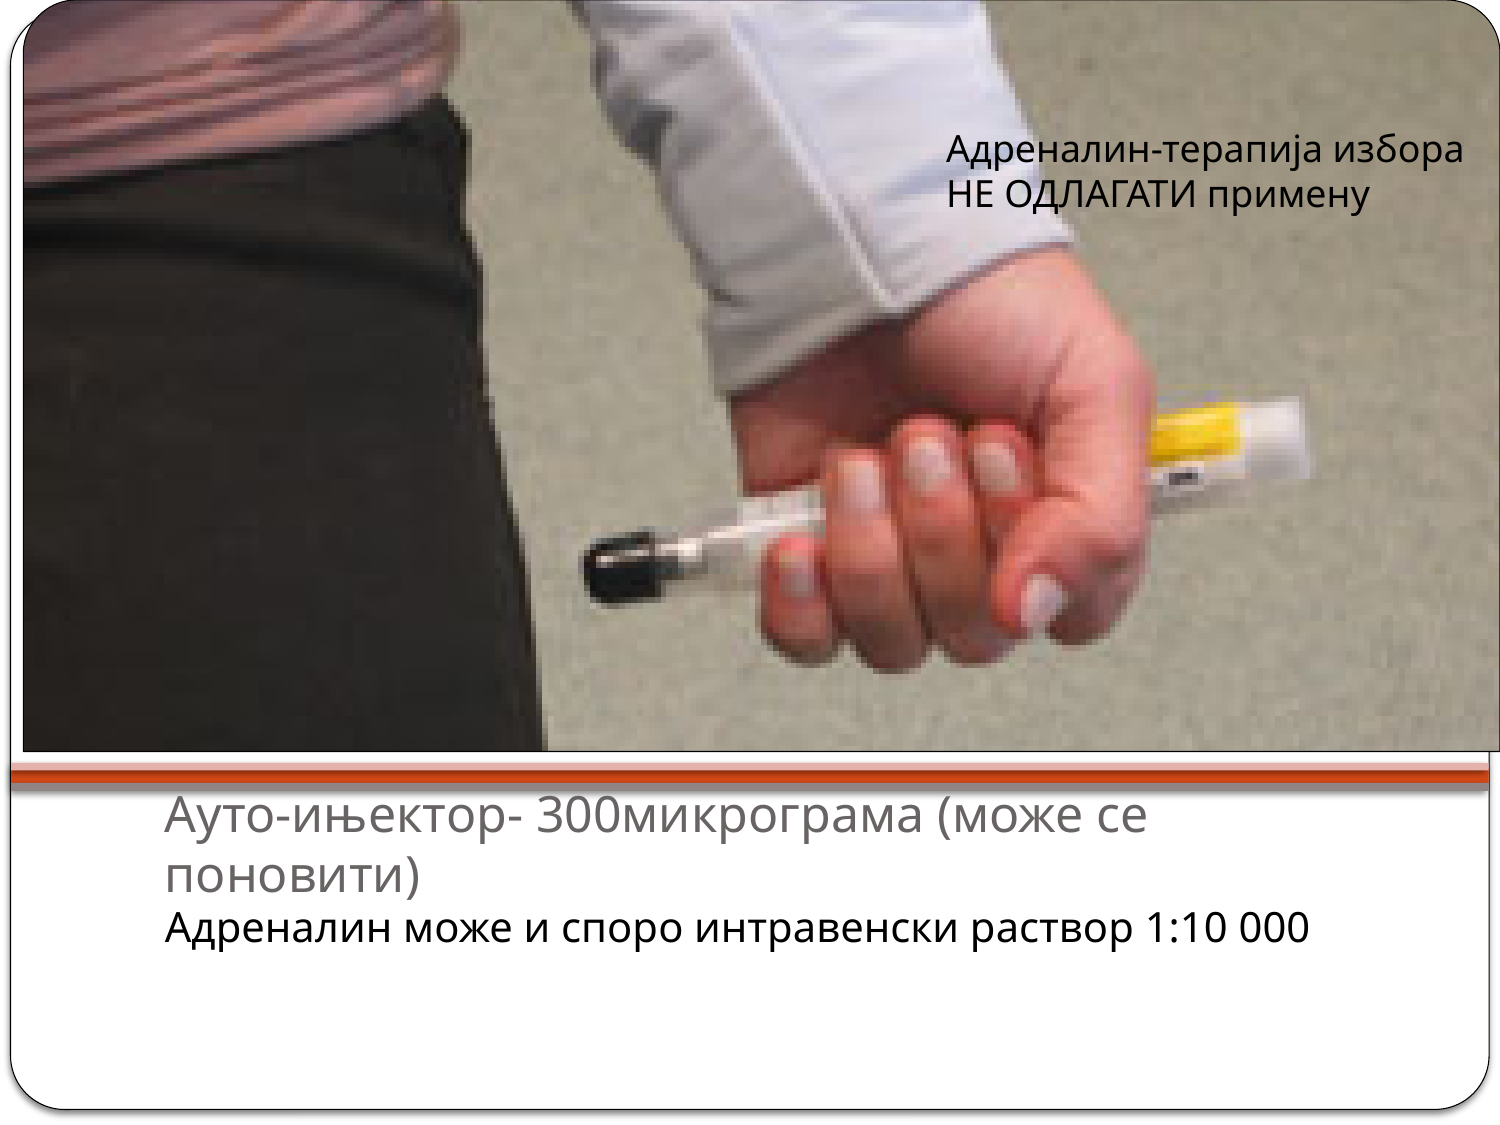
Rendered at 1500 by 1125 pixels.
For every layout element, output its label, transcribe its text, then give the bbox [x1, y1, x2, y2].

title Ауто-ињектор- 300микрограма (може се поновити) [150, 803, 1350, 890]
picture [23, 0, 1500, 752]
list Адреналин може и споро интравенски раствор 1:10 000 [150, 893, 1350, 1006]
